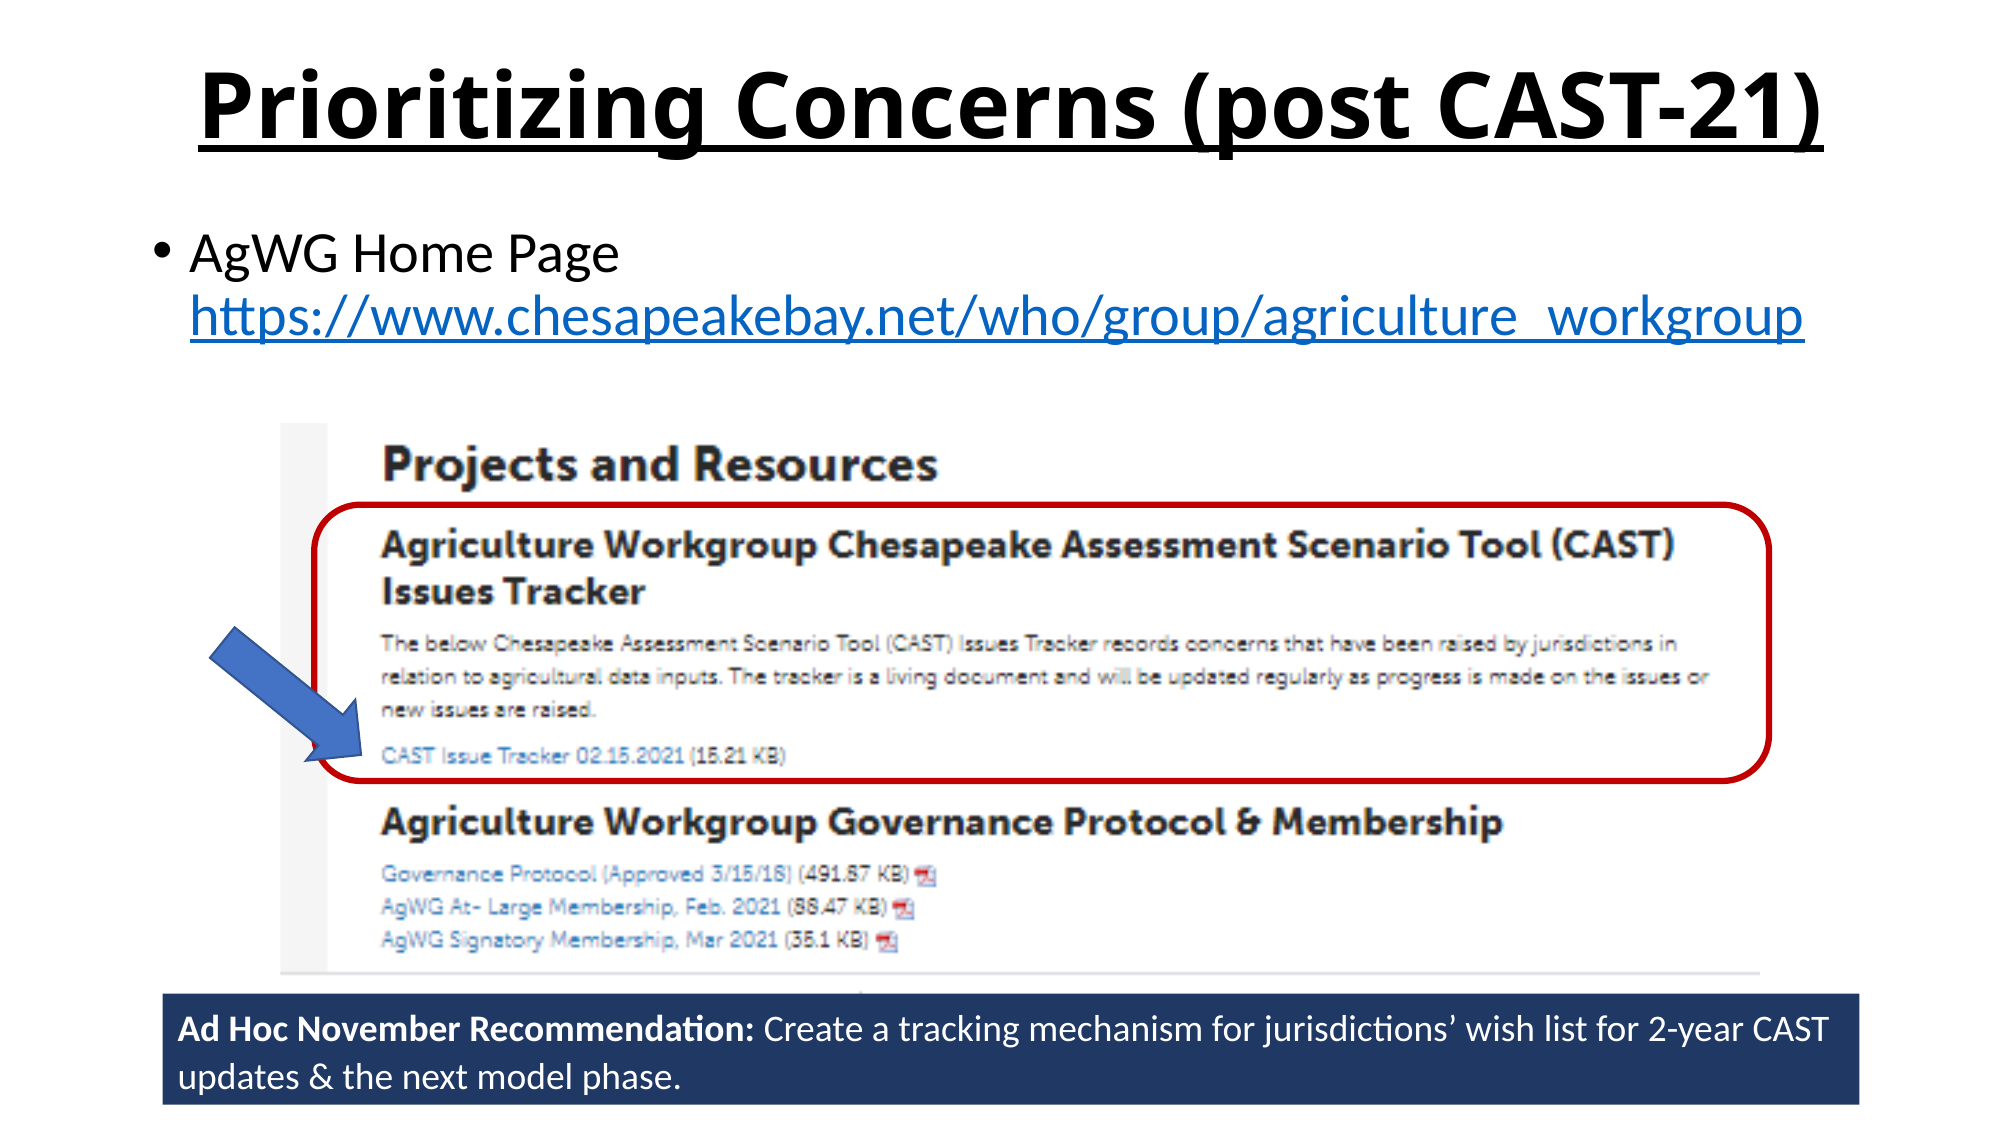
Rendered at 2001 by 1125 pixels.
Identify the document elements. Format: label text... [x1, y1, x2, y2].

text_box [1760, 521, 1771, 764]
text_box [208, 625, 280, 716]
picture [280, 423, 1760, 1009]
text_box Ad Hoc November Recommendation: Create a tracking mechanism for jurisdictions’ wish list for 2-year CAST updates & the next model phase. [162, 993, 1860, 1105]
list AgWG Home Page https://www.chesapeakebay.net/who/group/agriculture_workgroup [137, 214, 1863, 1014]
title Prioritizing Concerns (post CAST-21) [182, 0, 1908, 218]
